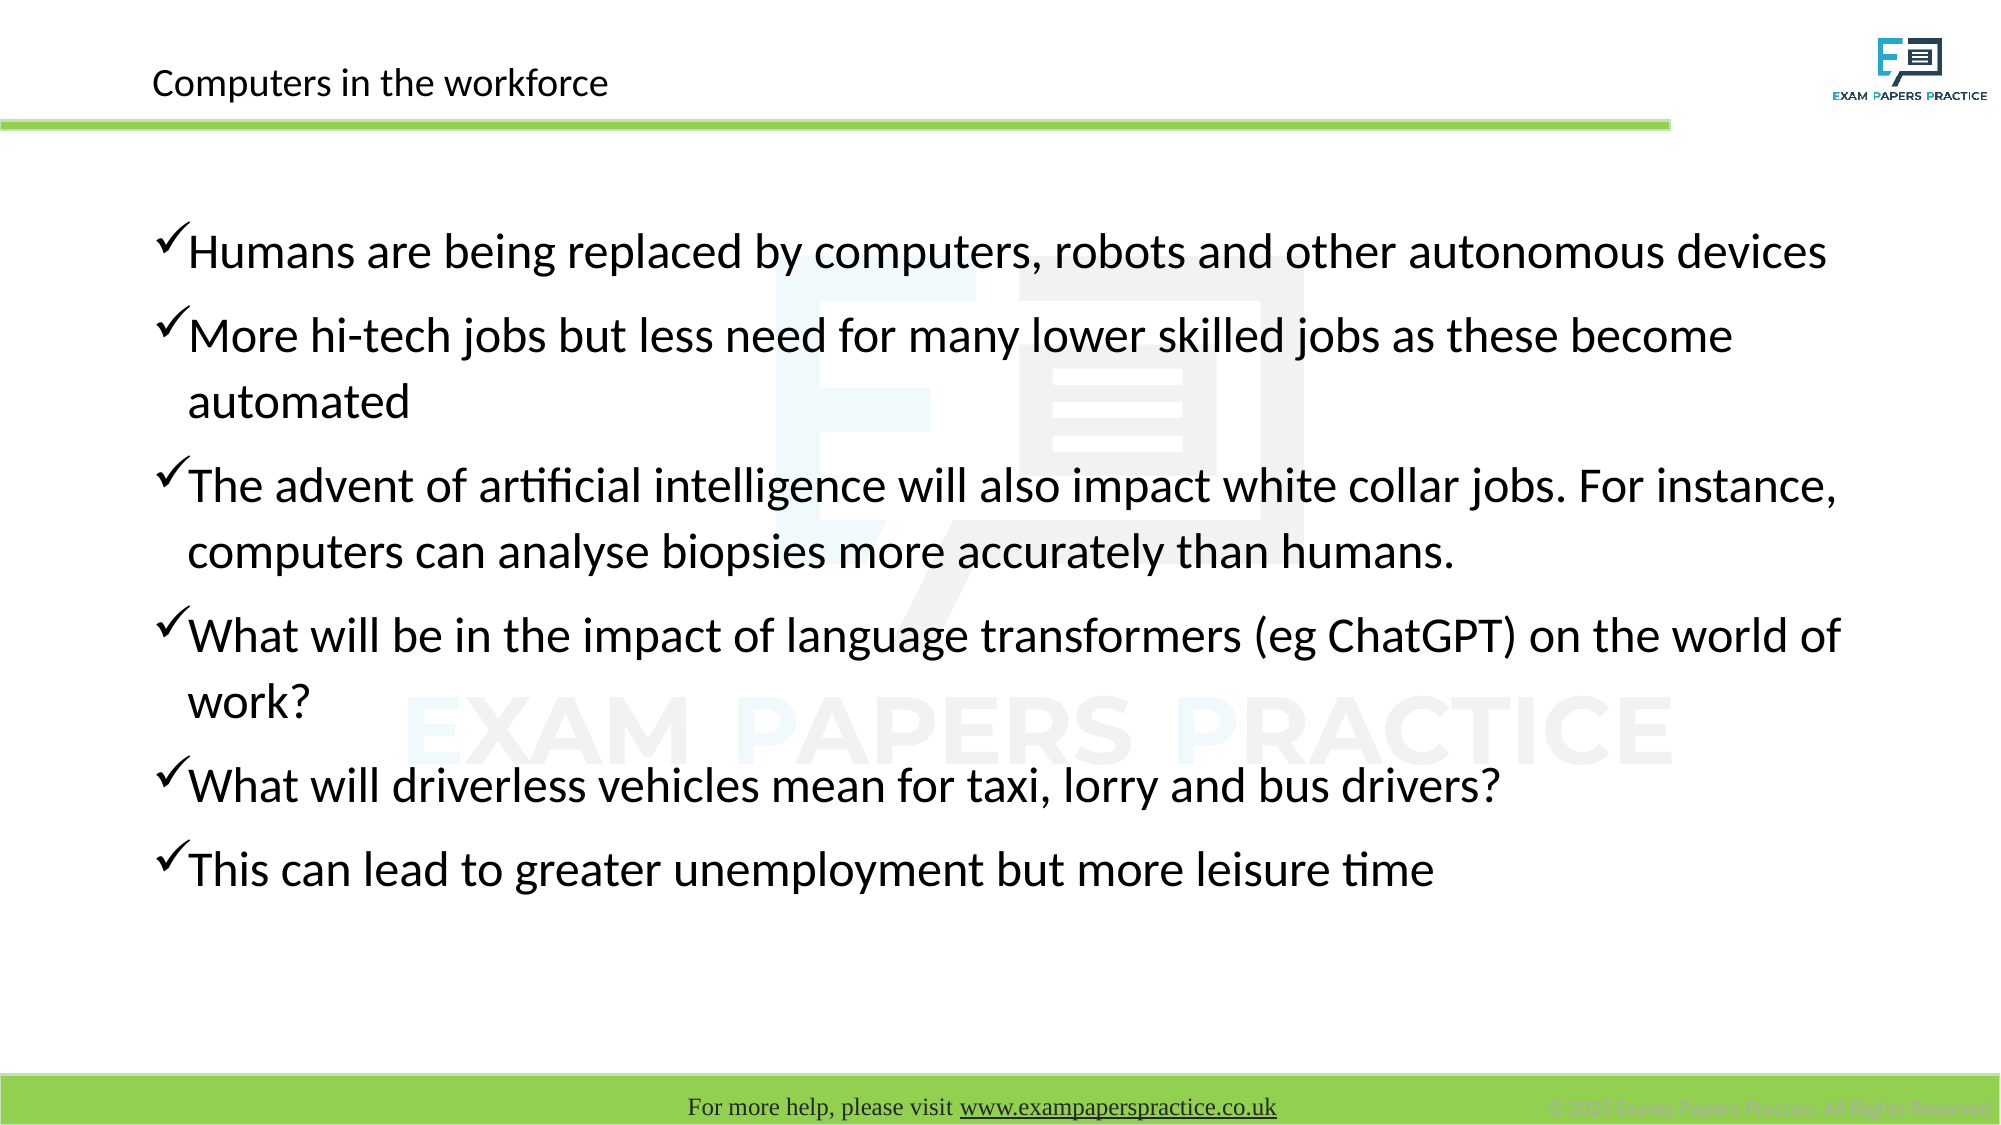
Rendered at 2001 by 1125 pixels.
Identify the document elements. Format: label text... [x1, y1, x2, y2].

title Computers in the workforce [137, 52, 1863, 162]
list Humans are being replaced by computers, robots and other autonomous devices More hi-tech jobs but less need for many lower skilled jobs as these become automated The advent of artificial intelligence will also impact white collar jobs. For instance, computers can analyse biopsies more accurately than humans. What will be in the impact of language transformers (eg ChatGPT) on the world of work? What will driverless vehicles mean for taxi, lorry and bus drivers? This can lead to greater unemployment but more leisure time [137, 205, 1863, 920]
